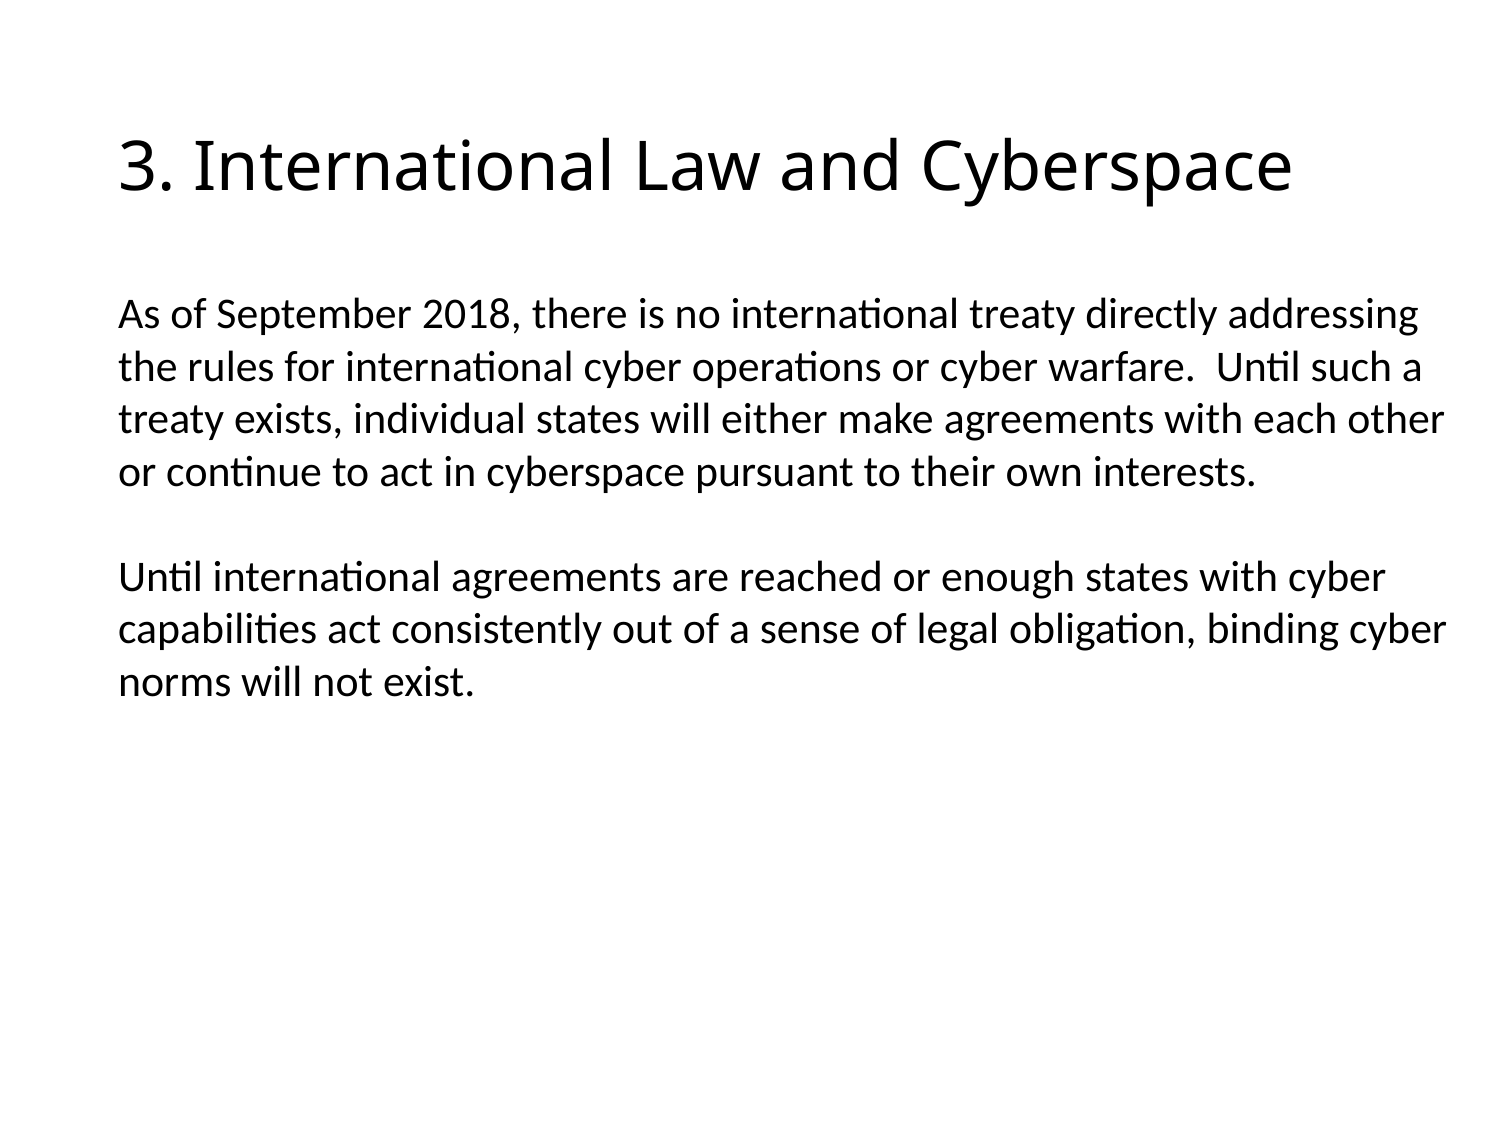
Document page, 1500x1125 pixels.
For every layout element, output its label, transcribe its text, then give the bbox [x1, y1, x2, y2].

list As of September 2018, there is no international treaty directly addressing the rules for international cyber operations or cyber warfare. Until such a treaty exists, individual states will either make agreements with each other or continue to act in cyberspace pursuant to their own interests. Until international agreements are reached or enough states with cyber capabilities act consistently out of a sense of legal obligation, binding cyber norms will not exist. [102, 277, 1471, 992]
title 3. International Law and Cyberspace [102, 59, 1447, 277]
